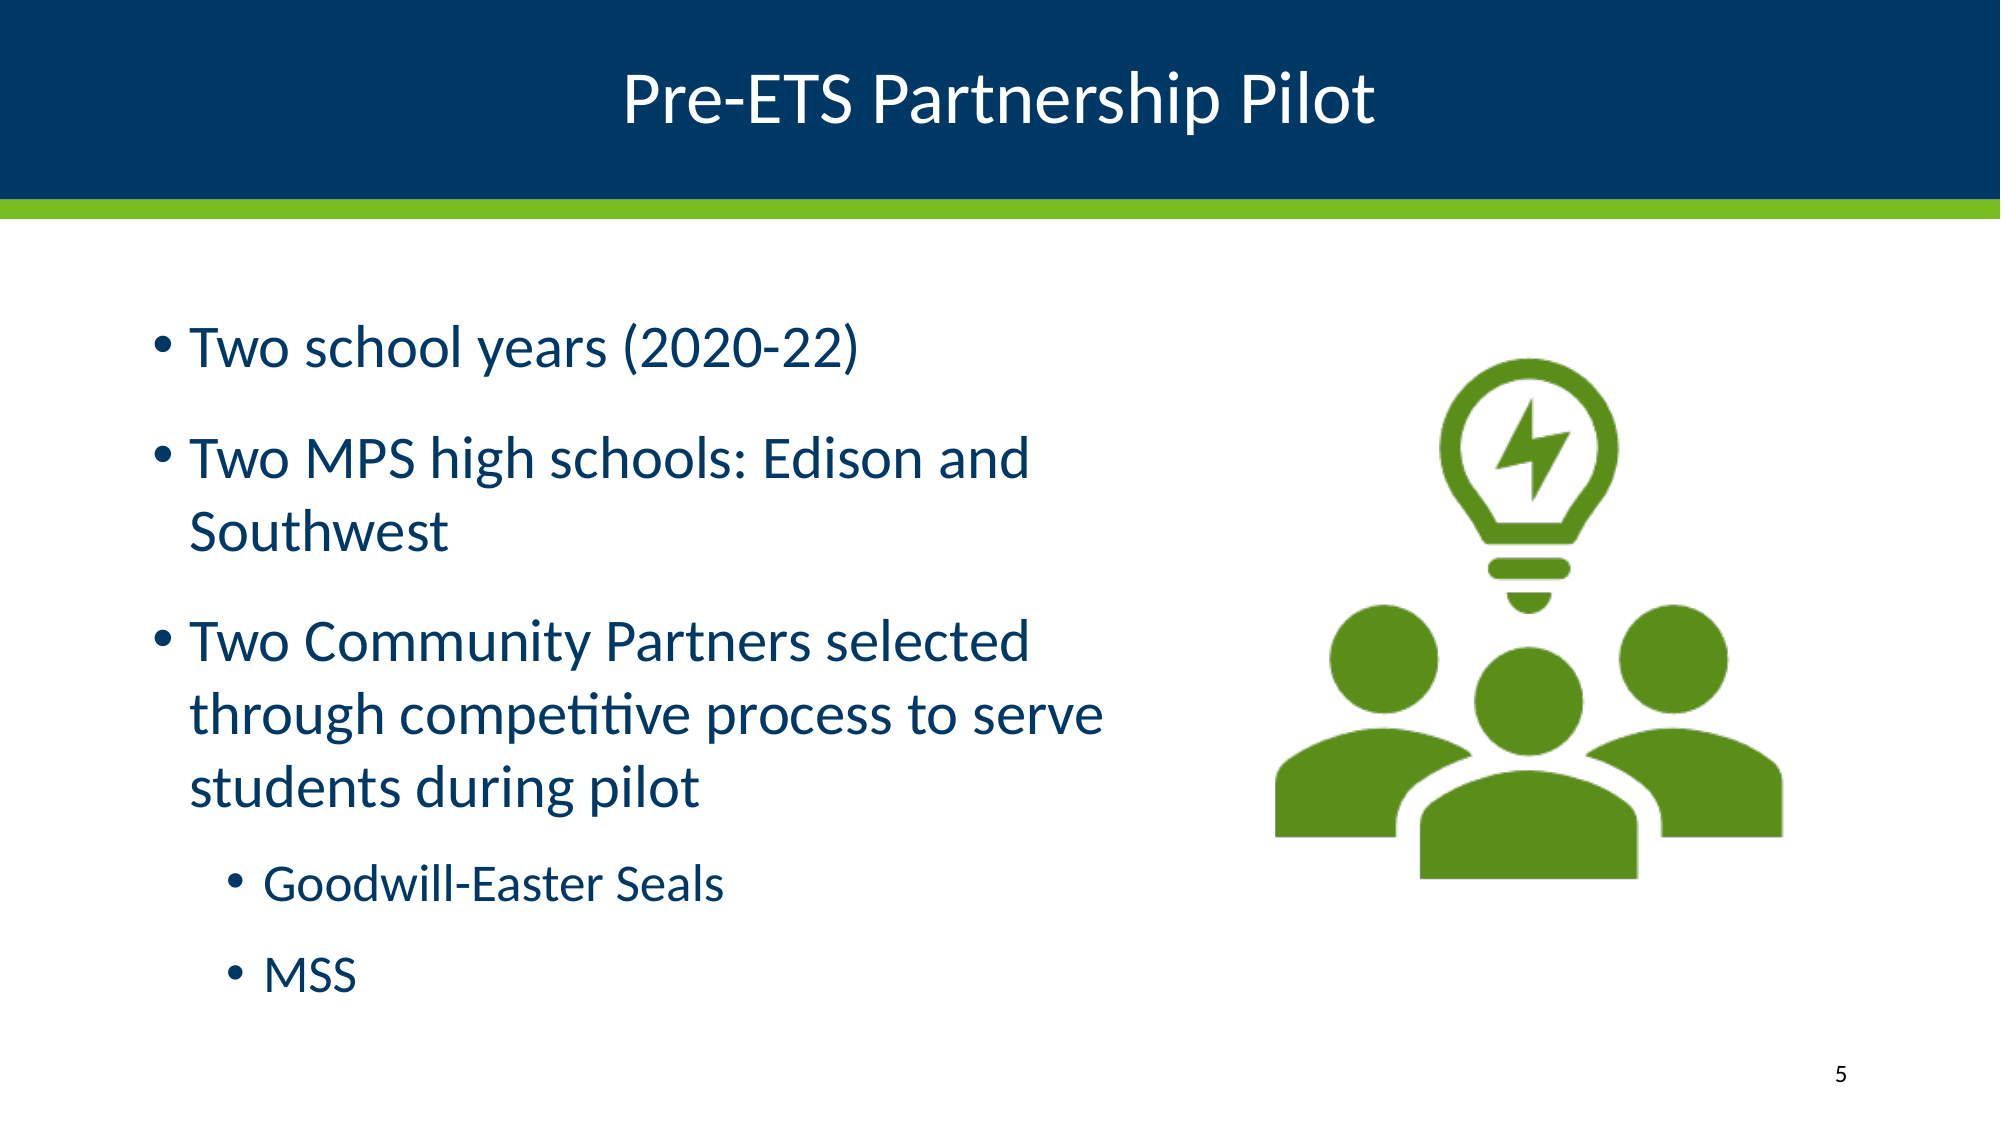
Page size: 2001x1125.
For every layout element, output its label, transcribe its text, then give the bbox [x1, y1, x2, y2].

title Pre-ETS Partnership Pilot [0, 0, 2000, 200]
list Two school years (2020-22) Two MPS high schools: Edison and Southwest Two Community Partners selected through competitive process to serve students during pilot Goodwill-Easter Seals MSS [137, 299, 1167, 1014]
picture [1192, 286, 1863, 956]
slide_number 5 [1622, 1042, 1863, 1103]
